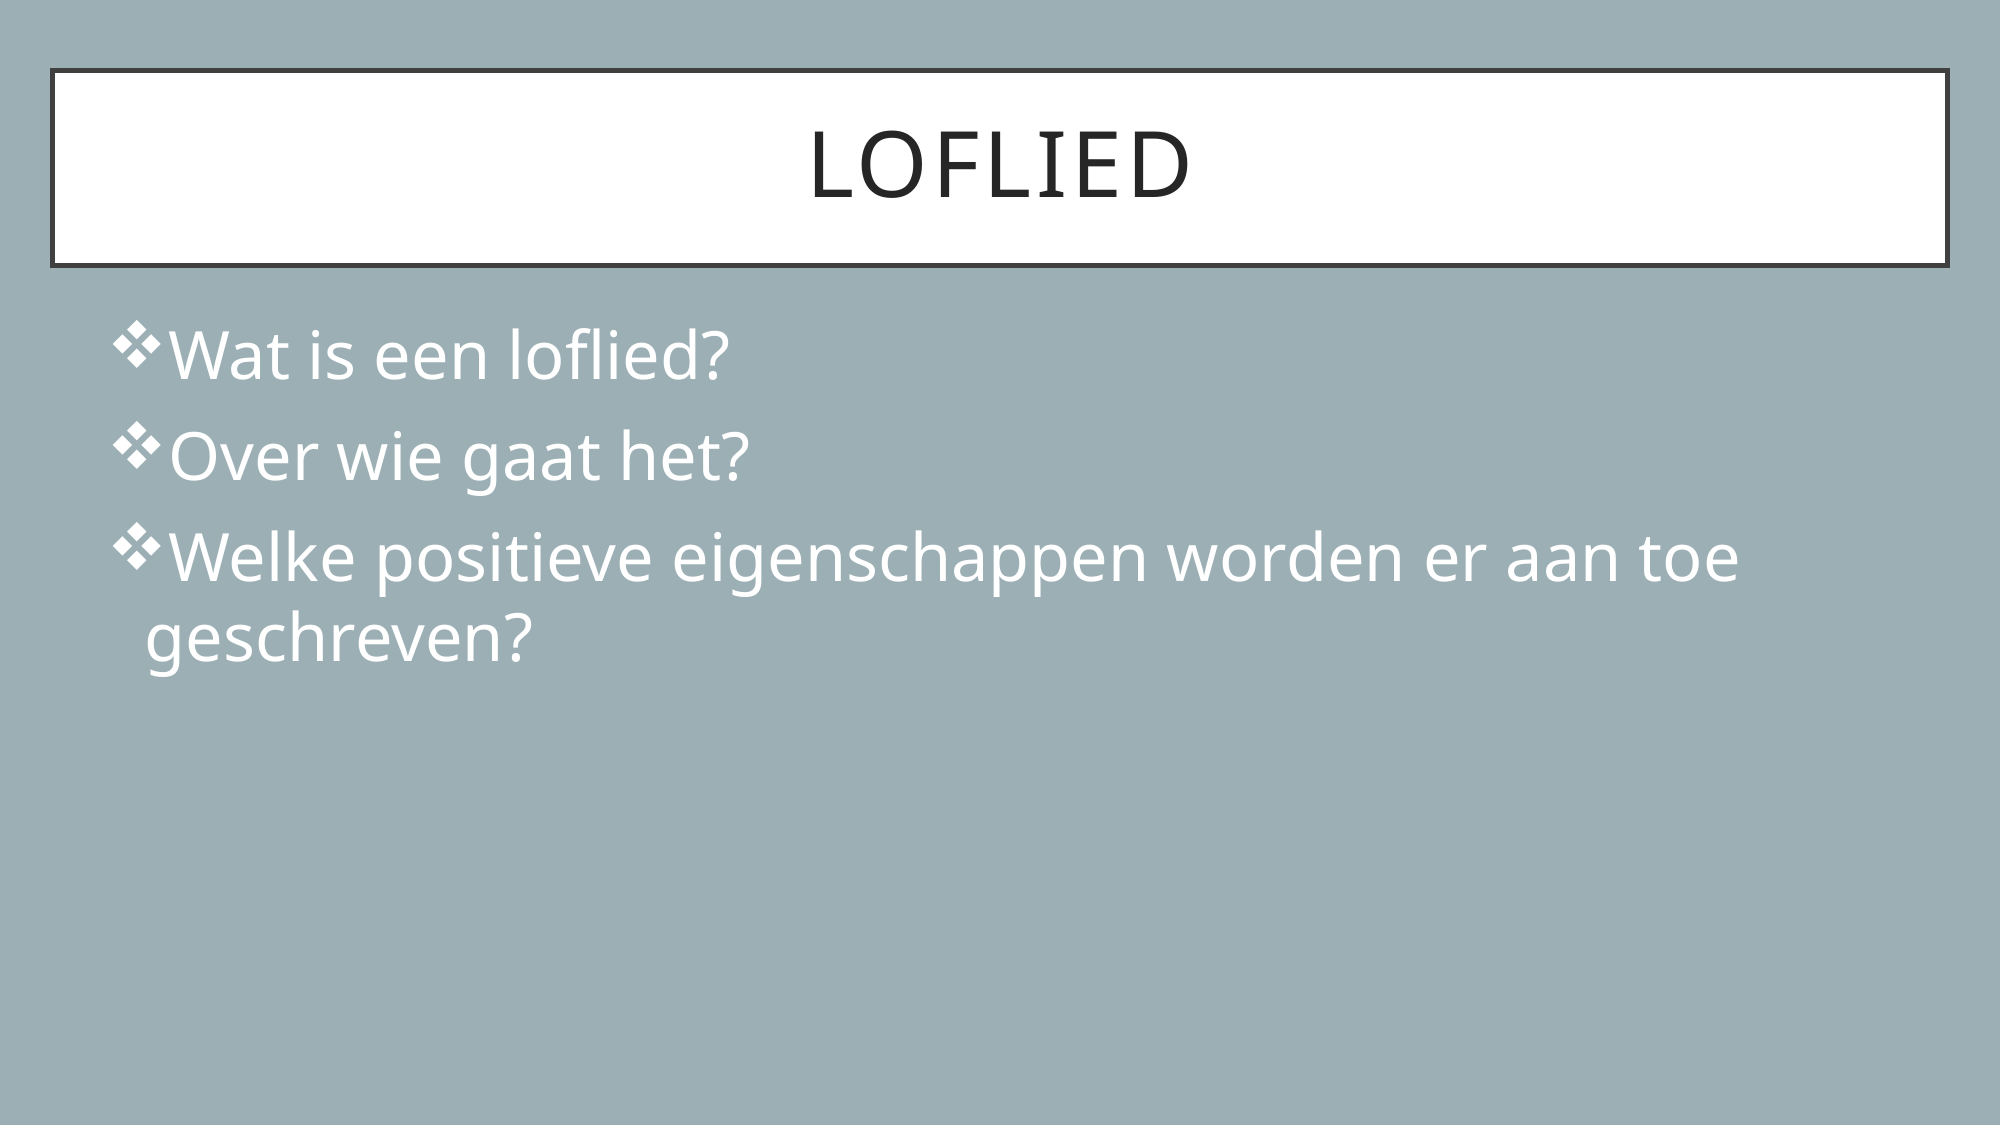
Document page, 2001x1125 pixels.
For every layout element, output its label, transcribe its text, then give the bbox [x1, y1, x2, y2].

list Wat is een loflied? Over wie gaat het? Welke positieve eigenschappen worden er aan toe geschreven? [92, 305, 1840, 1038]
title Loflied [50, 68, 1950, 268]
